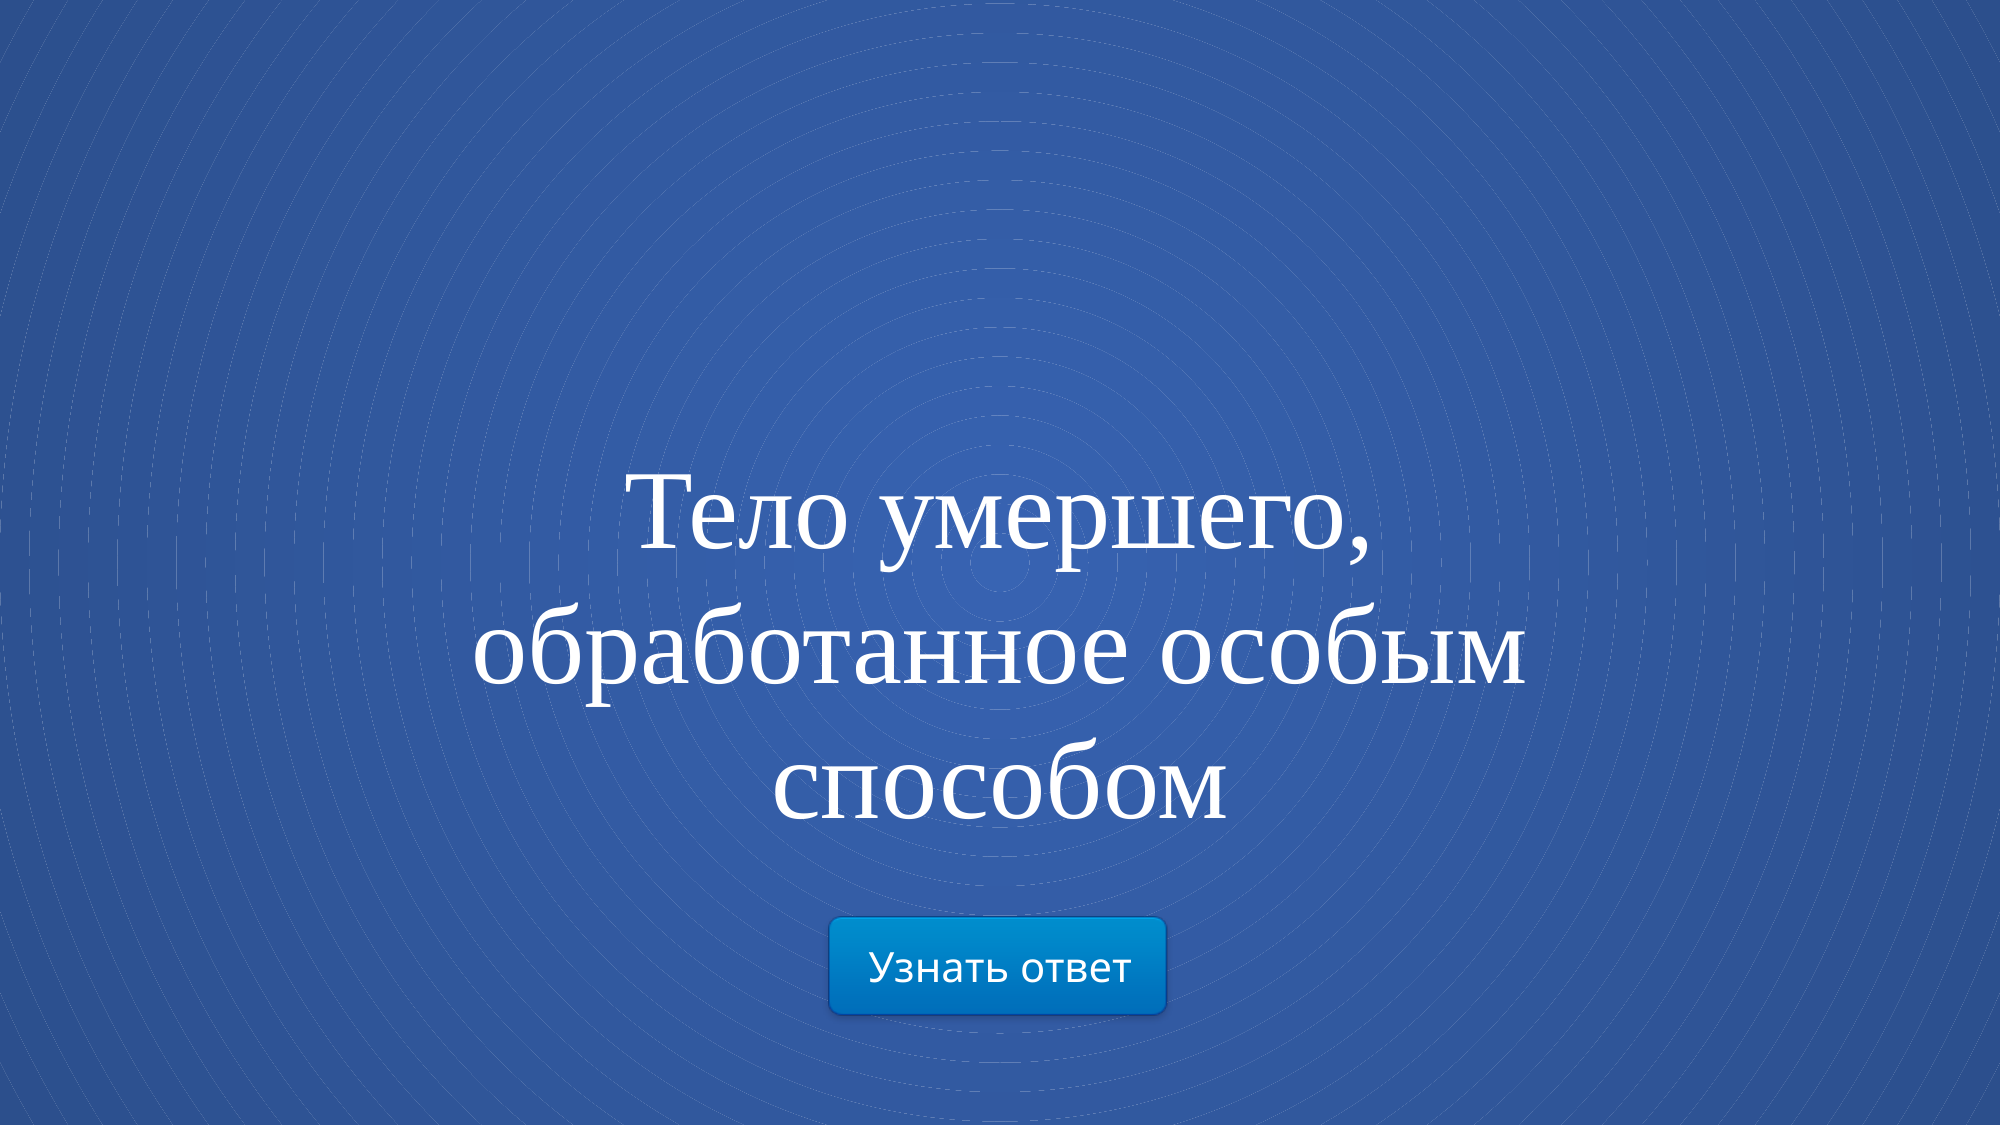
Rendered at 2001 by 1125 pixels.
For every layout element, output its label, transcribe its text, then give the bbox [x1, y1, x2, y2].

text_box Тело умершего, обработанное особым способом [403, 428, 1598, 849]
picture [793, 902, 1180, 1035]
